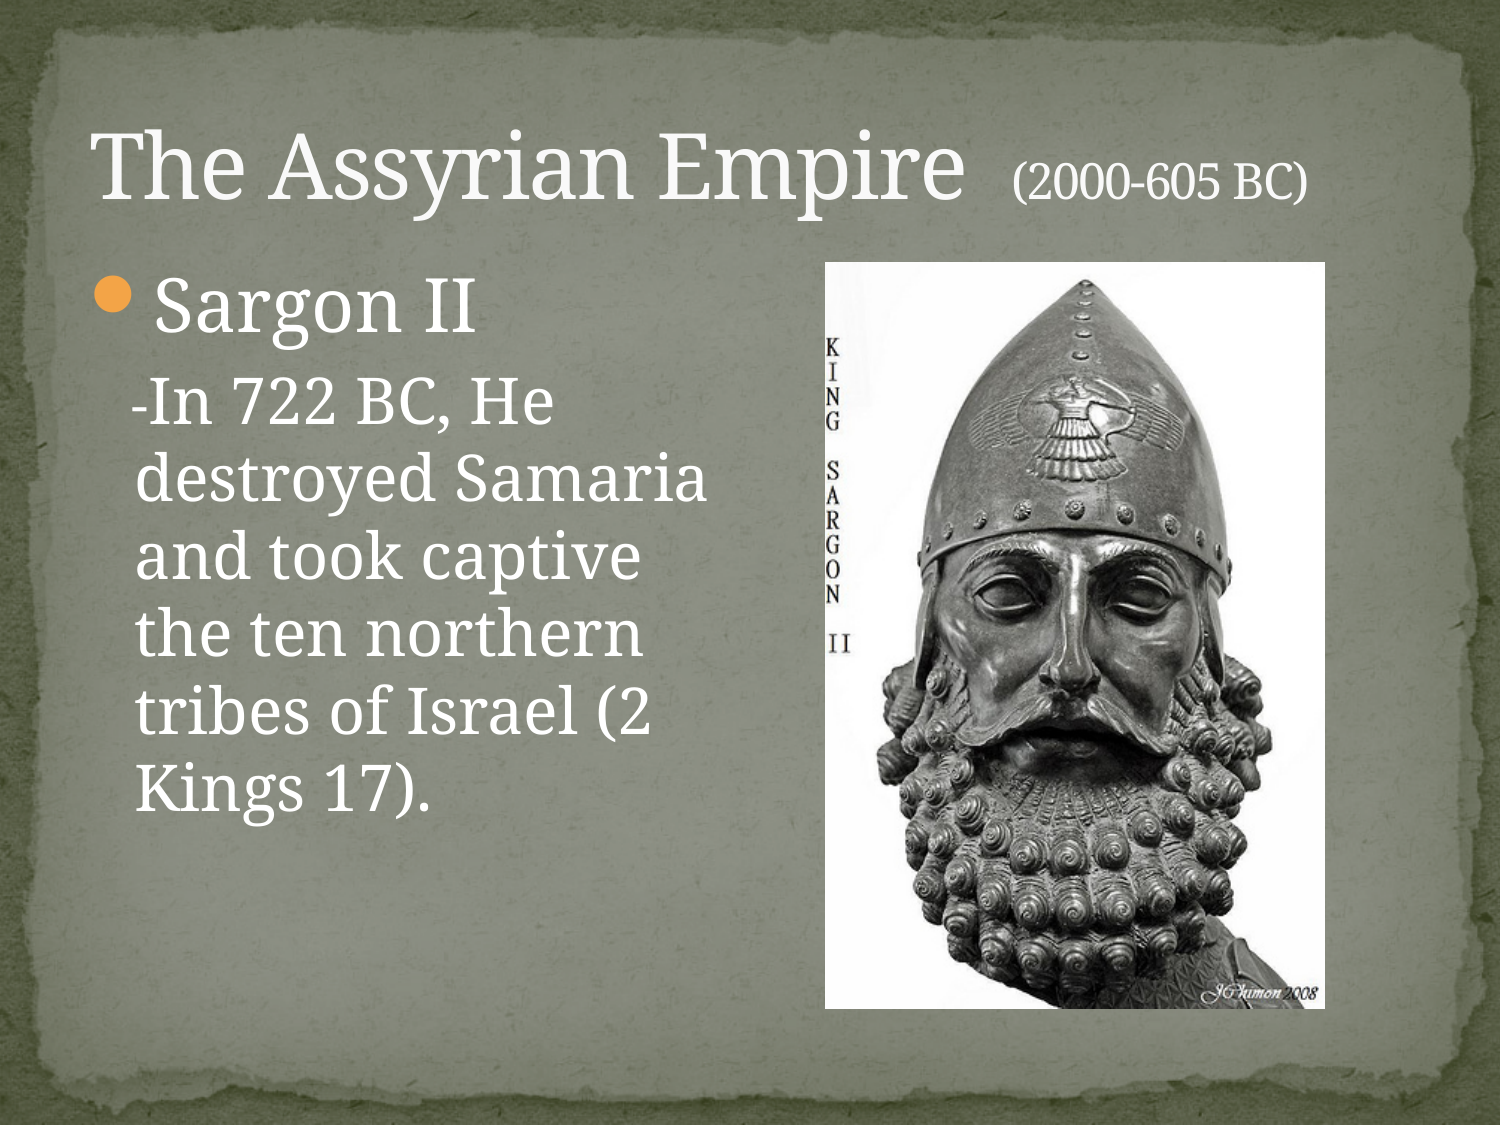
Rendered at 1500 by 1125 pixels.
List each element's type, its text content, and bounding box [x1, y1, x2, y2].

list Sargon II -In 722 BC, He destroyed Samaria and took captive the ten northern tribes of Israel (2 Kings 17). [75, 249, 750, 1000]
picture [825, 262, 1326, 1009]
title The Assyrian Empire (2000-605 BC) [74, 24, 1425, 225]
